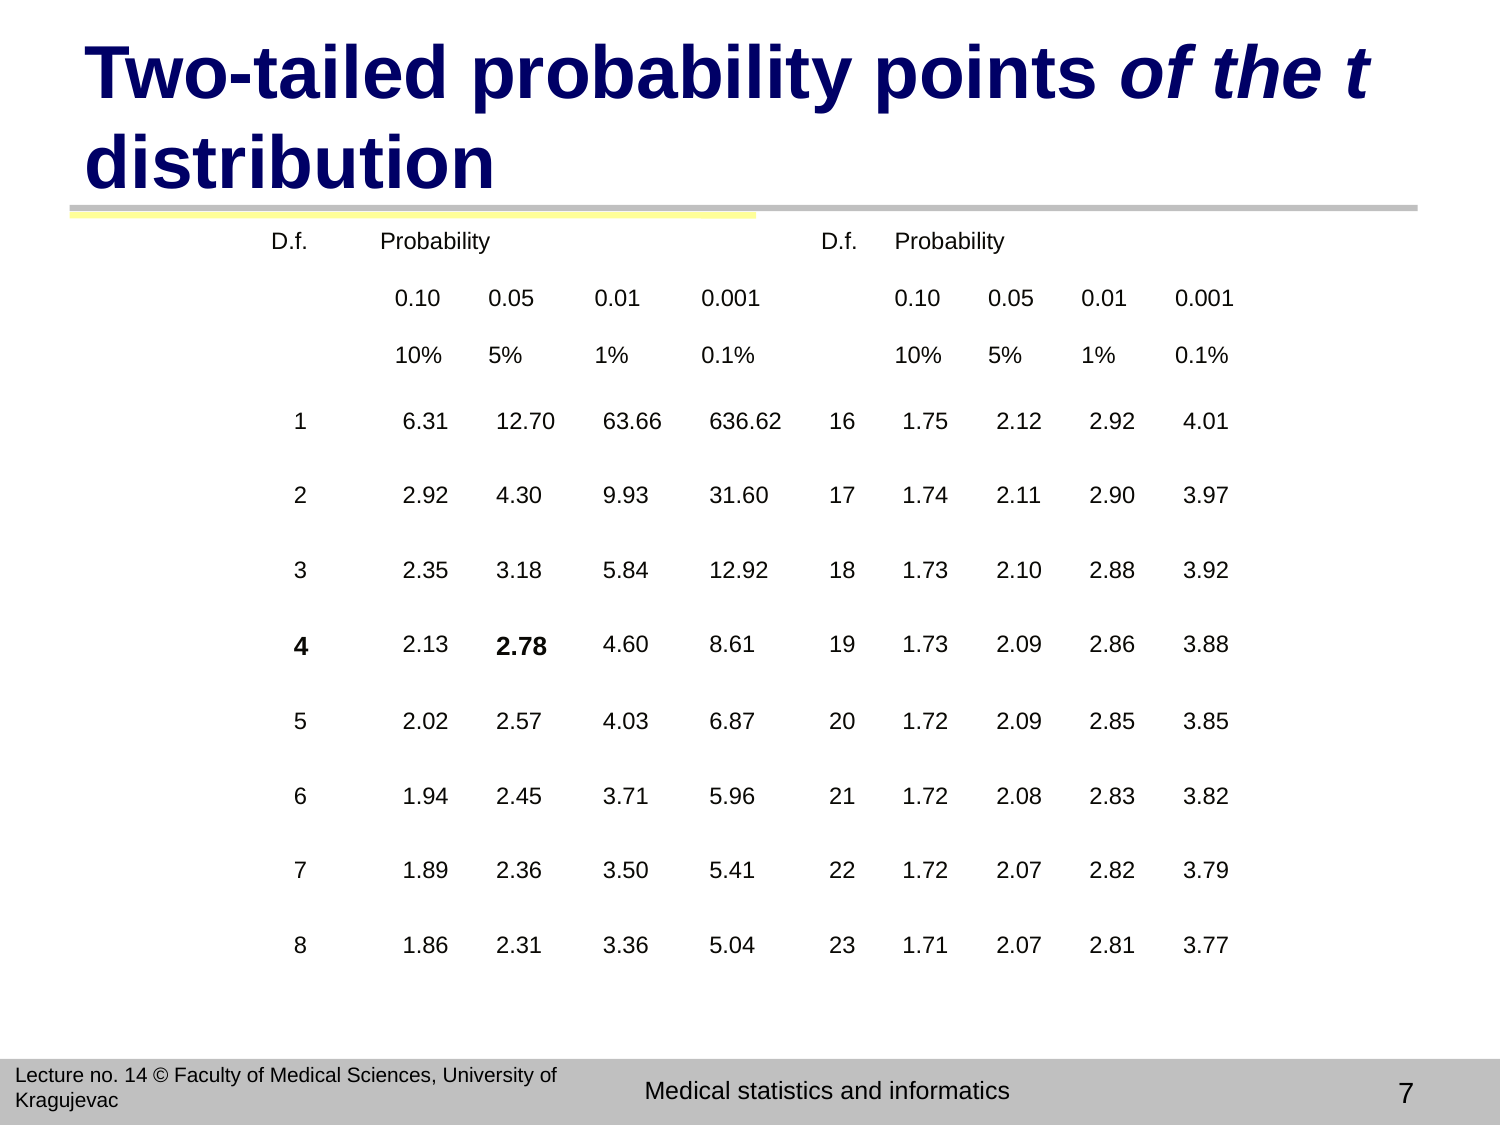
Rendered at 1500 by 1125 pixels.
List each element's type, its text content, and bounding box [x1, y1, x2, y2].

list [245, 212, 1372, 1051]
slide_number 7 [1164, 1066, 1430, 1125]
footer Medical statistics and informatics [512, 1066, 1144, 1125]
title Two-tailed probability points of the t distribution [69, 19, 1426, 208]
slide_number Lecture no. 14 © Faculty of Medical Sciences, University of Kragujevac [0, 1053, 625, 1108]
